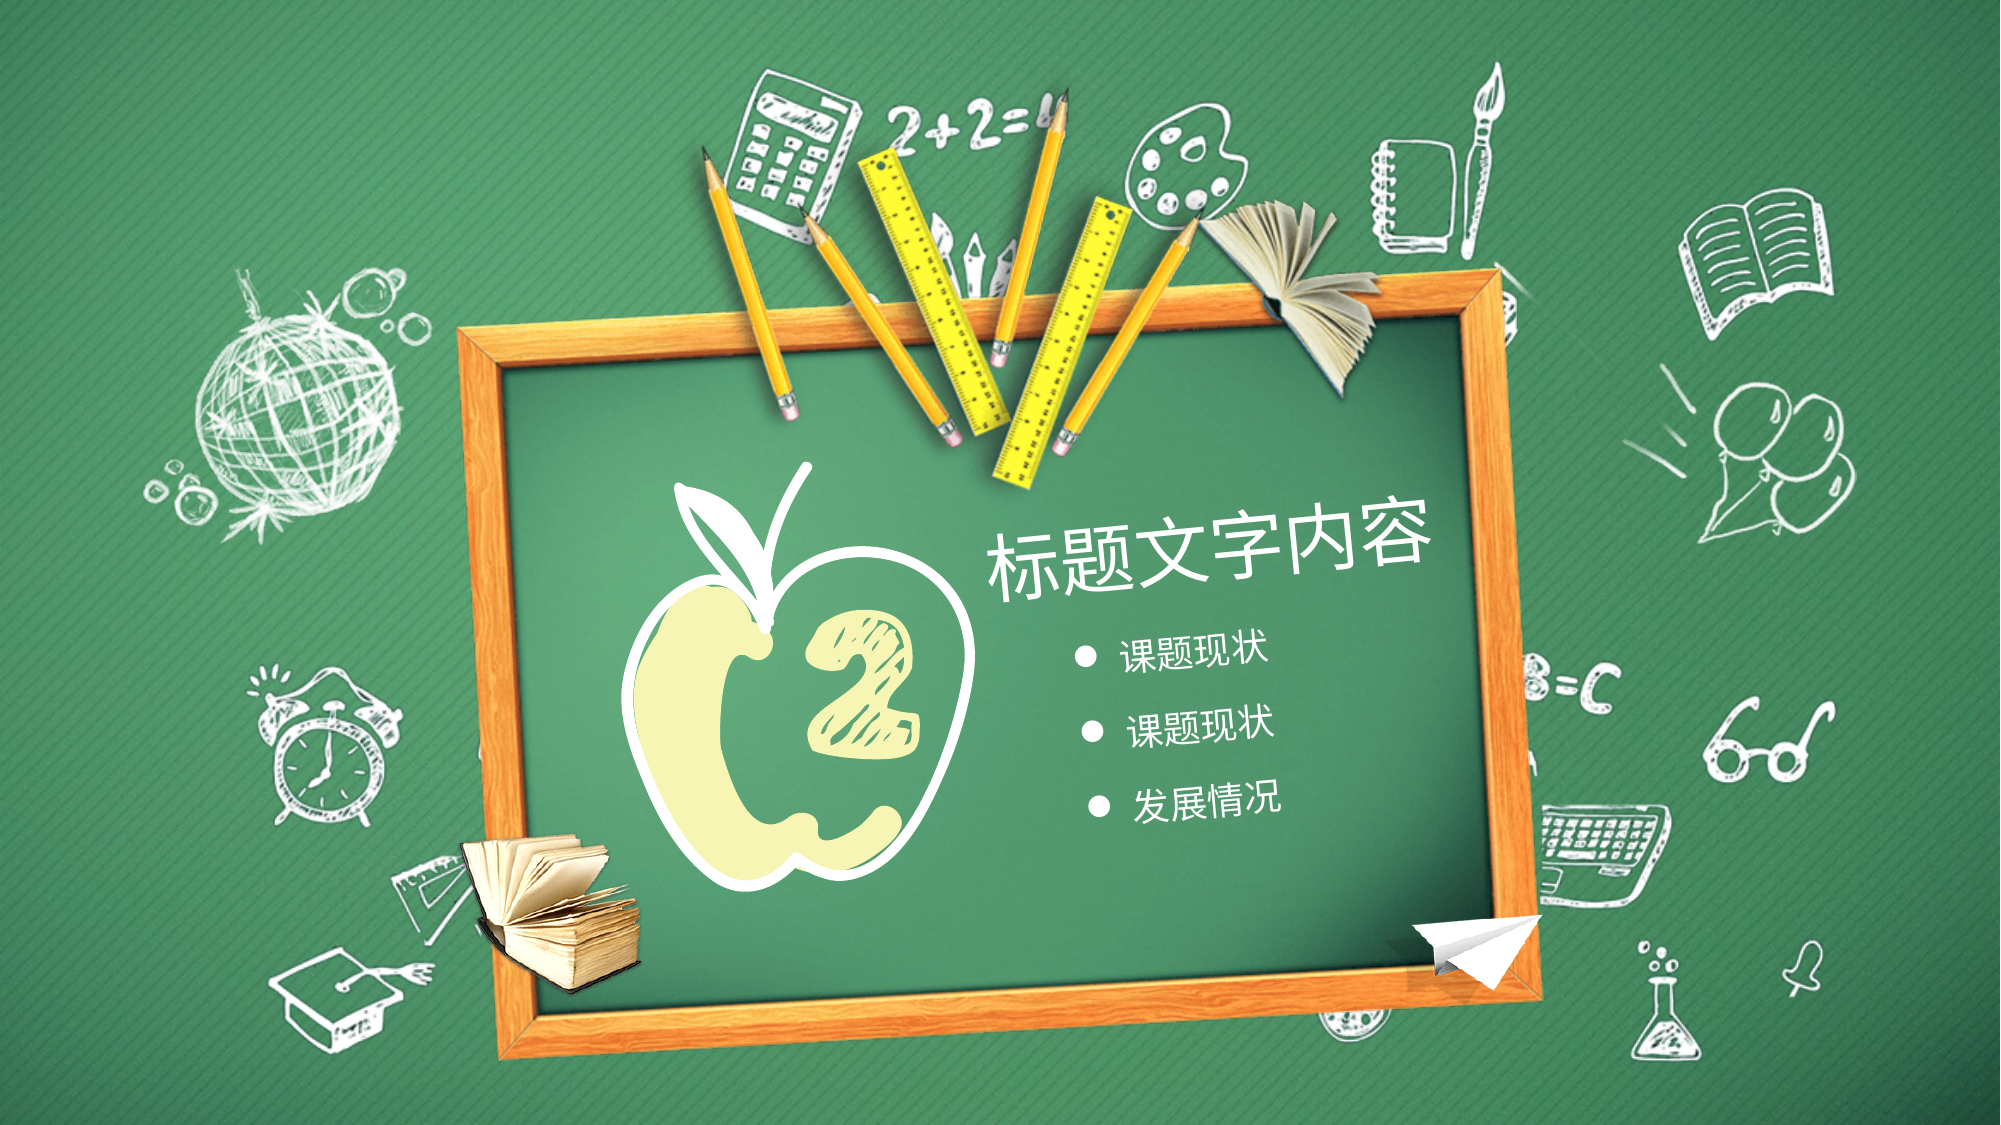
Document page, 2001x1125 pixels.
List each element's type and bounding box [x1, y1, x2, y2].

picture [0, 0, 2000, 1125]
text_box [616, 458, 982, 937]
